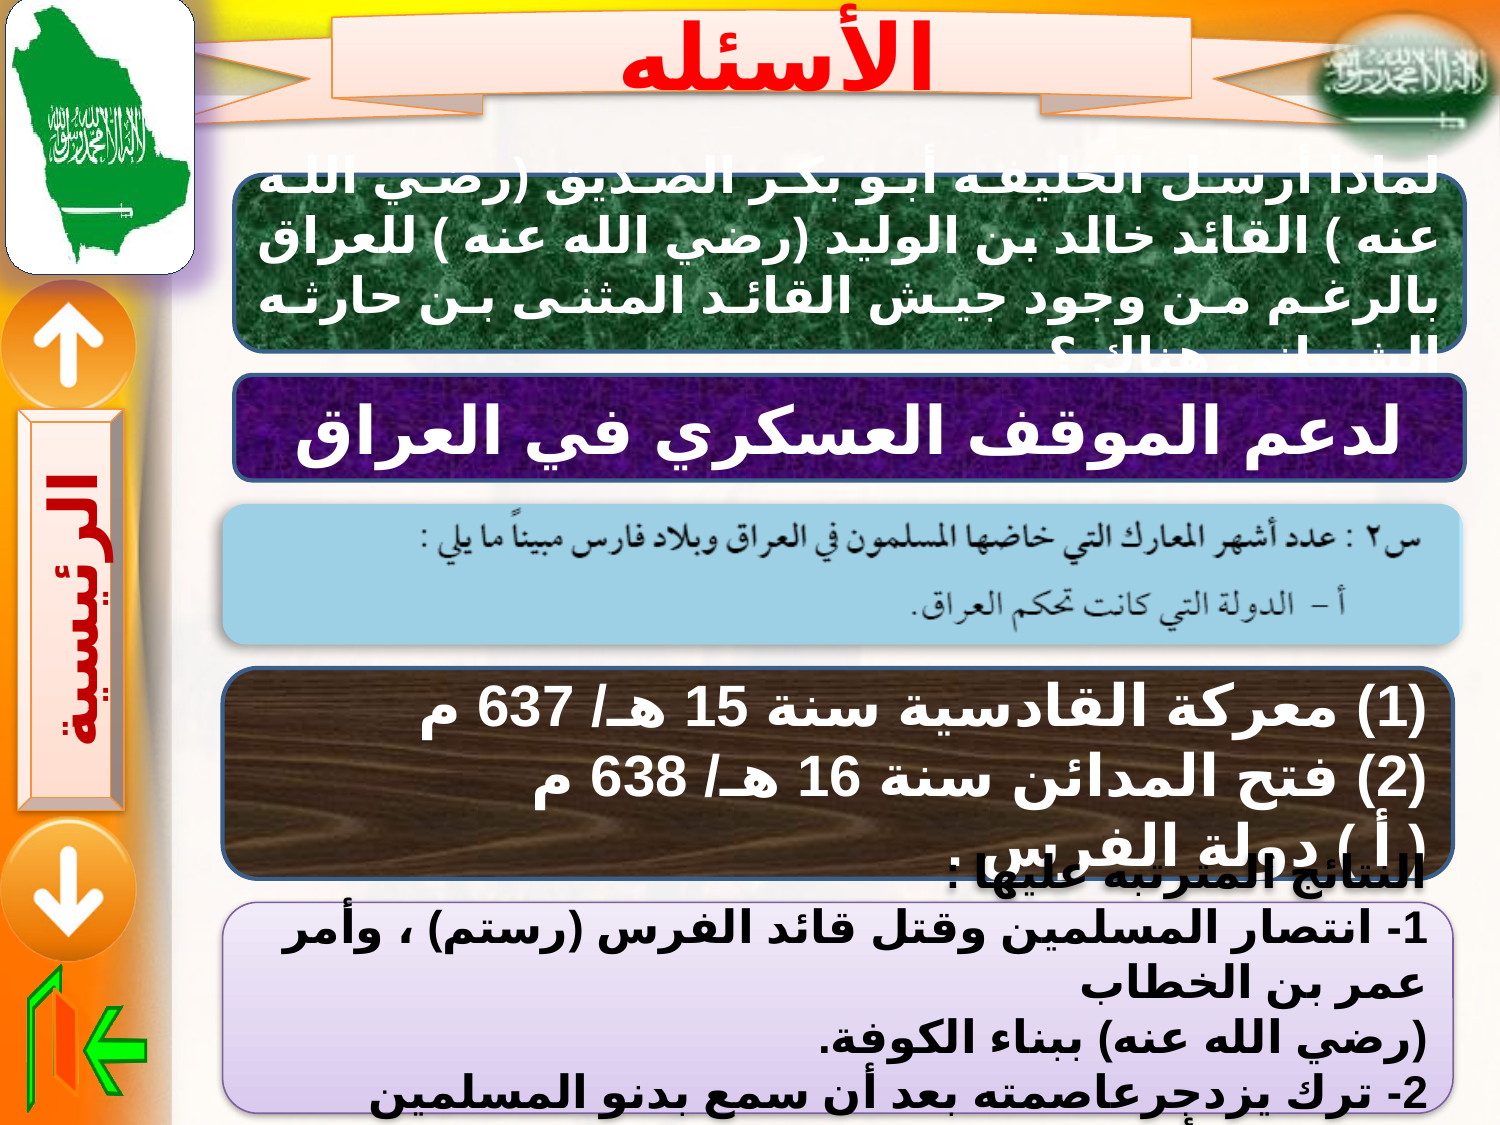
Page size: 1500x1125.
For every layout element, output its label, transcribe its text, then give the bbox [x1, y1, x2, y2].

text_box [0, 276, 154, 1125]
text_box الأسئله [226, 9, 1287, 124]
text_box النتائج المترتبه عليها : 1- انتصار المسلمين وقتل قائد الفرس (رستم) ، وأمر عمر بن الخطاب (رضي الله عنه) ببناء الكوفة. 2- ترك يزدجرعاصمته بعد أن سمع بدنو المسلمين منها، وفربأهله . [221, 901, 1454, 1115]
text_box (1) معركة القادسية سنة 15 هـ/ 637 م (2) فتح المدائن سنة 16 هـ/ 638 م ( أ ) دولة الفرس . [220, 665, 1456, 881]
picture [5, 0, 195, 275]
picture [218, 60, 303, 105]
text_box لماذا أرسل الخليفه أبو بكر الصديق (رضي الله عنه ) القائد خالد بن الوليد (رضي الله عنه ) للعراق بالرغم من وجود جيش القائد المثنى بن حارثه الشيباني هناك ؟ [232, 172, 1467, 354]
text_box لدعم الموقف العسكري في العراق [232, 372, 1467, 483]
picture [154, 0, 1500, 1125]
